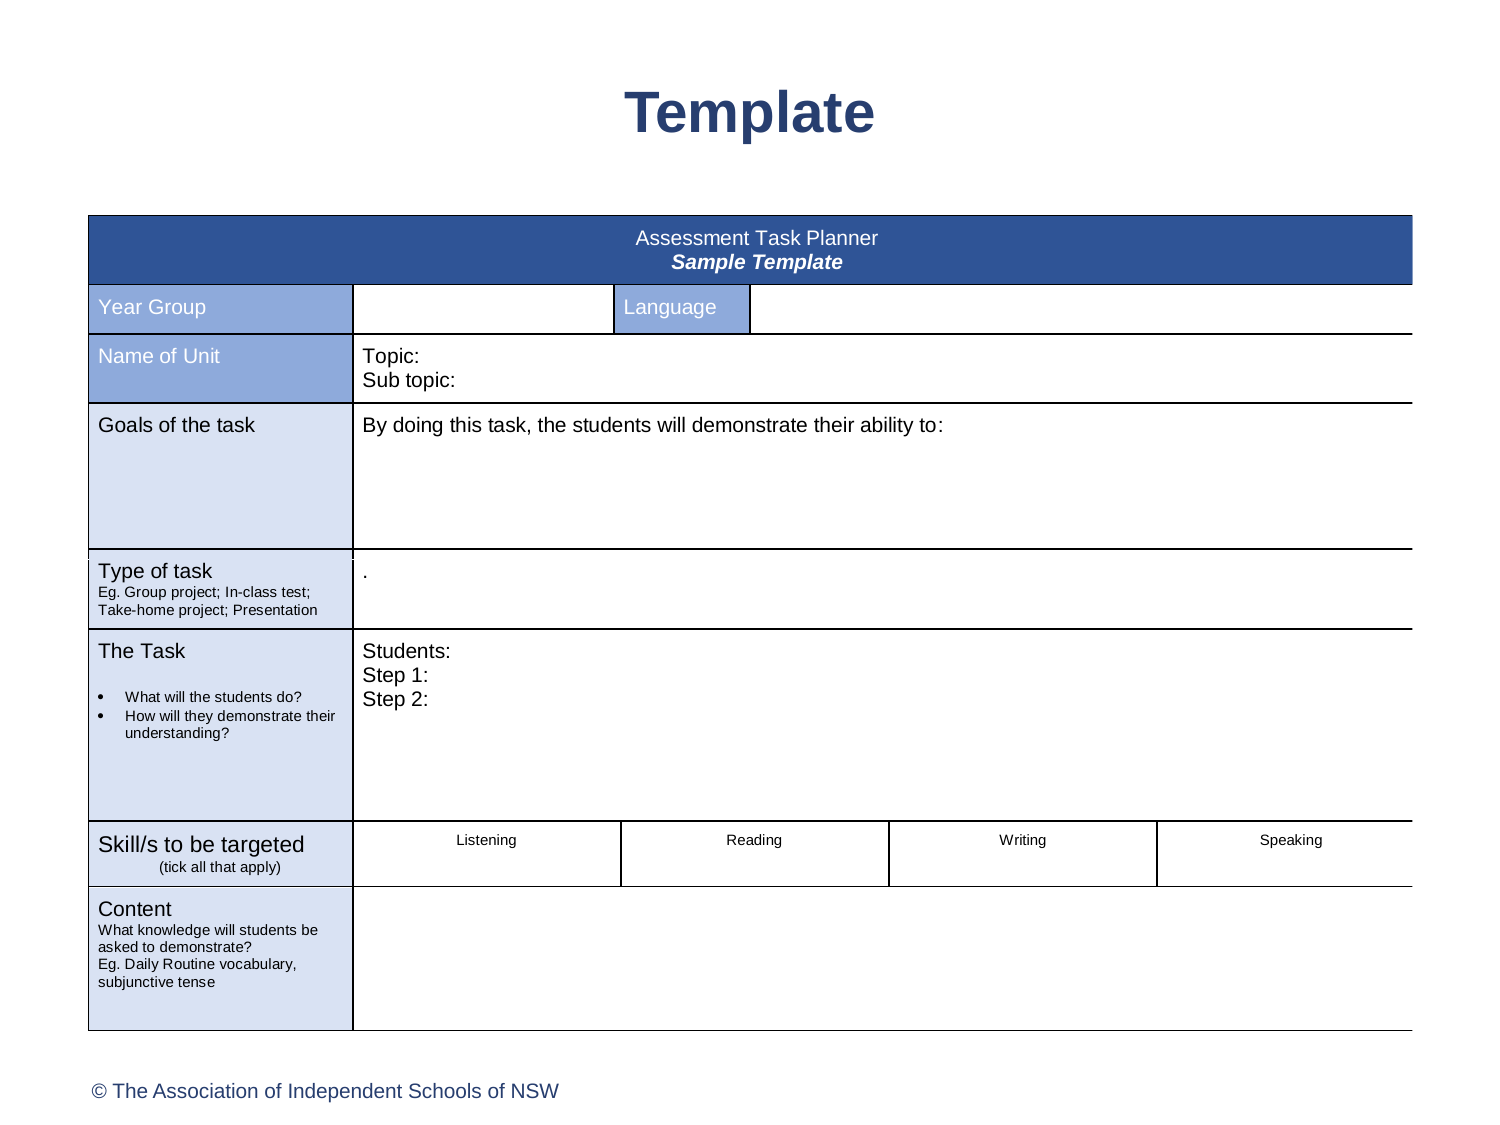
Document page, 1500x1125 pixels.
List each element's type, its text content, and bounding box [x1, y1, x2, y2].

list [87, 214, 1413, 1031]
title Template [87, 66, 1413, 149]
